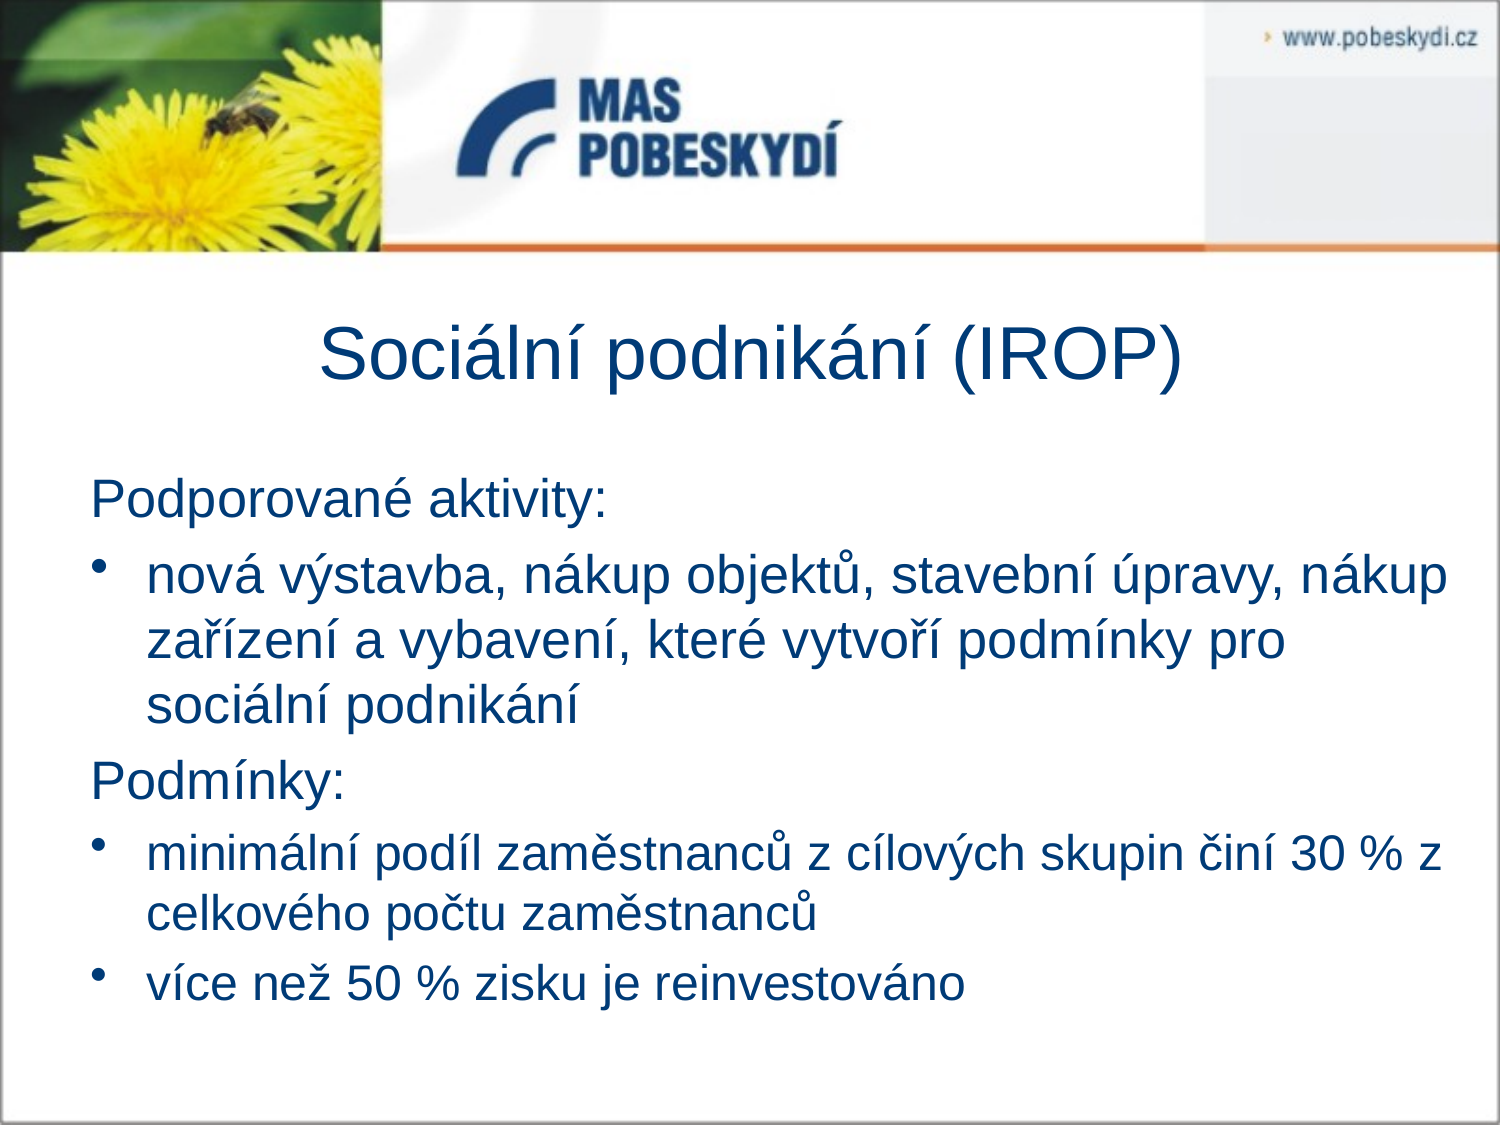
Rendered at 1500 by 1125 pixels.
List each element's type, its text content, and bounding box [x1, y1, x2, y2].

list Podporované aktivity: nová výstavba, nákup objektů, stavební úpravy, nákup zařízení a vybavení, které vytvoří podmínky pro sociální podnikání Podmínky: minimální podíl zaměstnanců z cílových skupin činí 30 % z celkového počtu zaměstnanců více než 50 % zisku je reinvestováno [74, 455, 1471, 1006]
title Sociální podnikání (IROP) [76, 255, 1428, 444]
picture [0, 0, 1500, 1125]
